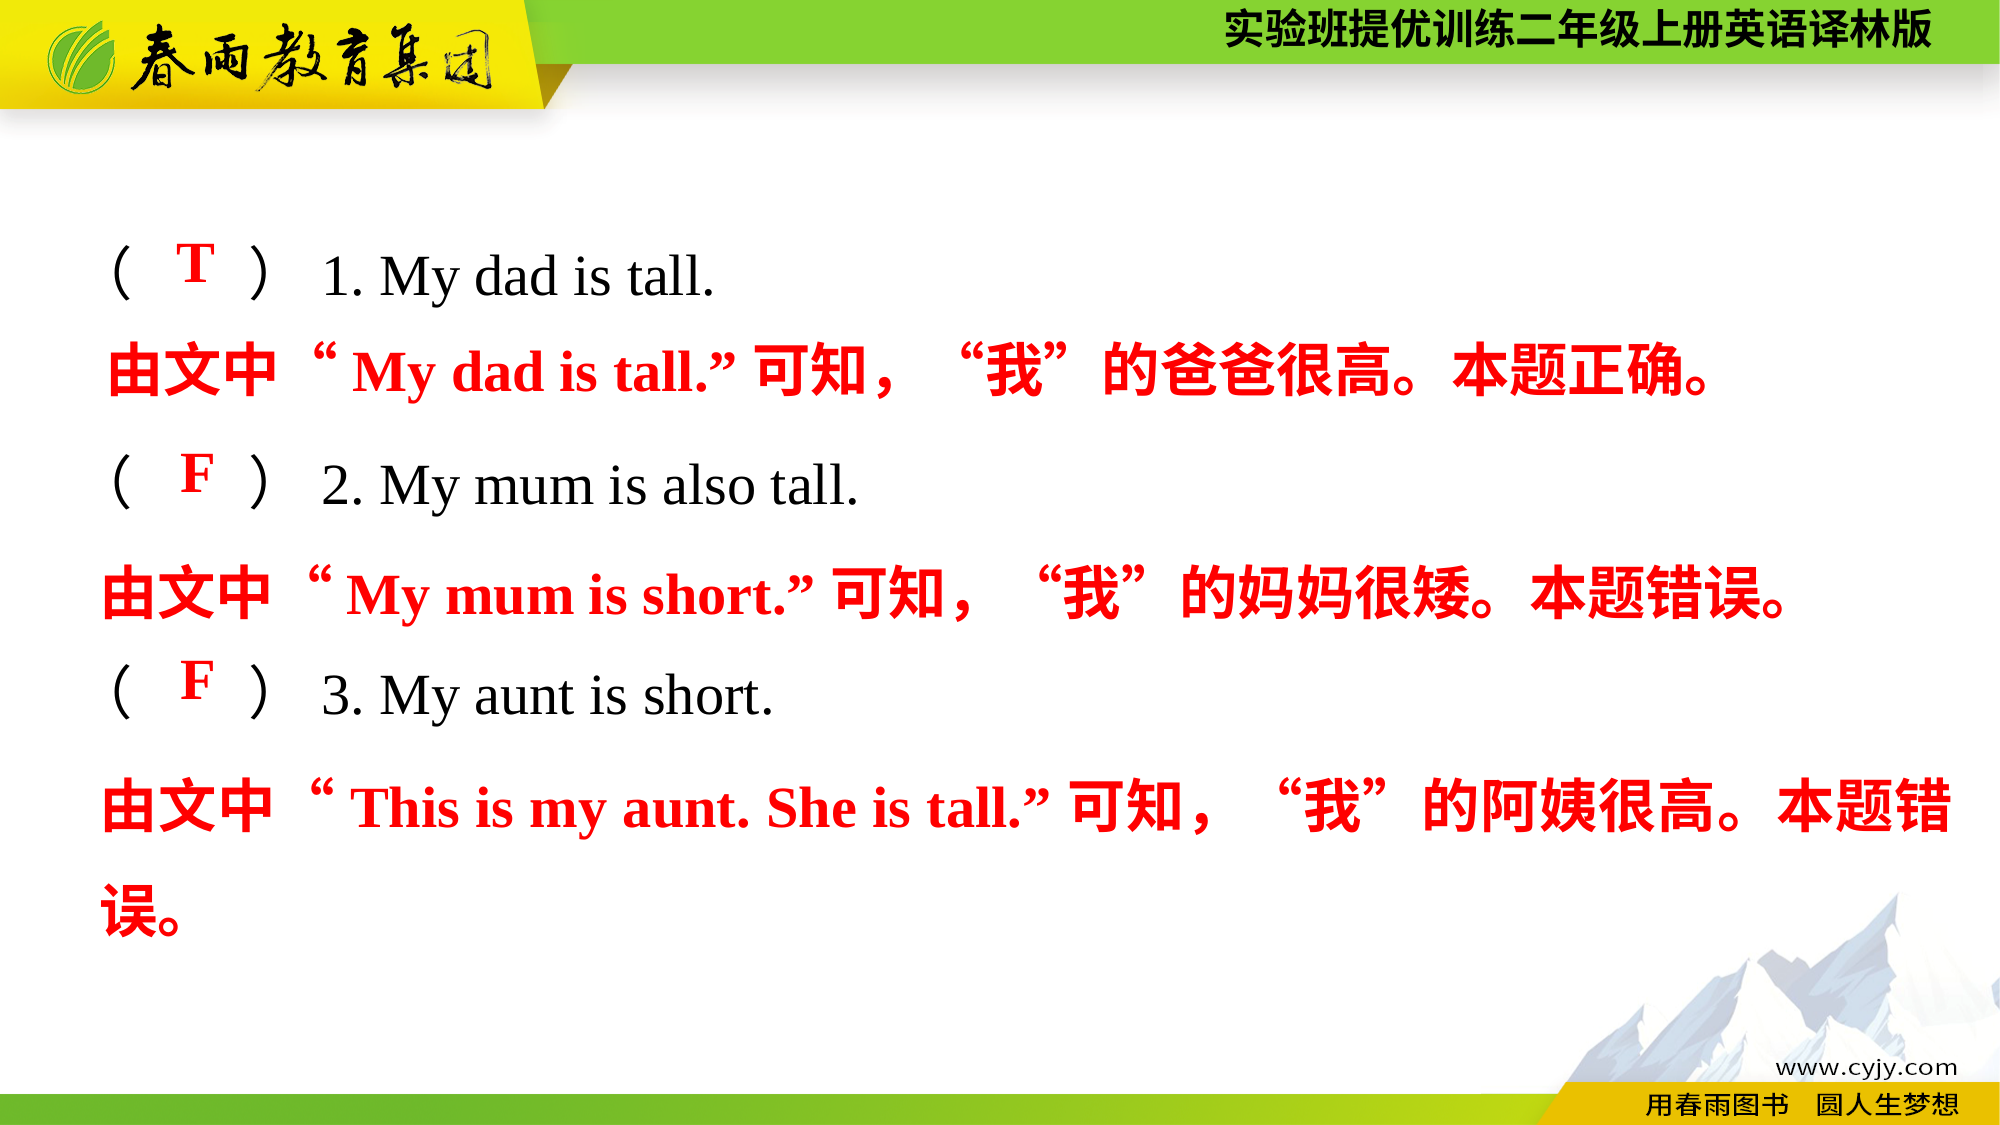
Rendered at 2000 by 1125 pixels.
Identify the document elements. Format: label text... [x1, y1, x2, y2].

text_box F [165, 633, 244, 719]
text_box T [161, 216, 231, 302]
picture [0, 0, 2000, 1125]
list （ ）1. My dad is tall. （ ）2. My mum is also tall. （ ）3. My aunt is short. [59, 194, 1944, 740]
text_box 由文中“This is my aunt. She is tall.”可知，“我”的阿姨很高。本题错误。 [84, 726, 1969, 952]
text_box F [165, 426, 232, 512]
text_box 由文中“My mum is short.”可知，“我”的妈妈很矮。本题错误。 [84, 513, 1969, 634]
text_box 由文中“My dad is tall.”可知，“我”的爸爸很高。本题正确。 [90, 290, 1975, 411]
